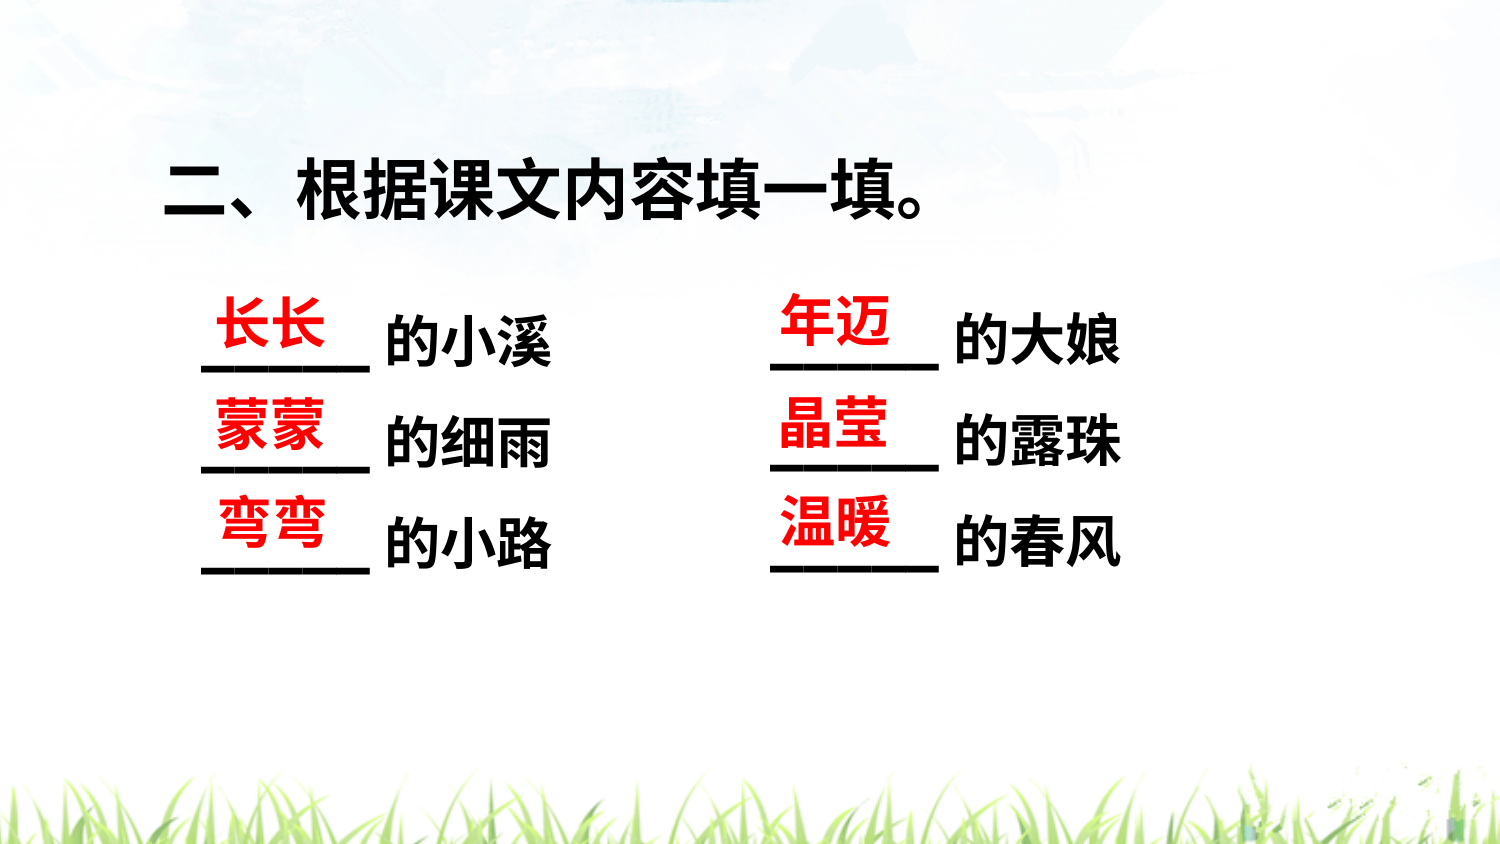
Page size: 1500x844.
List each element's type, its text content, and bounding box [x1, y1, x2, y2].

text_box 温暖 [768, 480, 904, 559]
text_box _____的大娘 _____的露珠 _____的春风 [759, 264, 1142, 580]
text_box 年迈 [768, 279, 904, 359]
picture [0, 0, 1500, 844]
text_box 晶莹 [766, 382, 902, 461]
text_box 长长 [203, 282, 339, 362]
text_box _____的小溪 _____的细雨 _____的小路 [190, 266, 581, 582]
text_box 二、根据课文内容填一填。 [150, 102, 1282, 234]
text_box 蒙蒙 [203, 383, 339, 463]
text_box 弯弯 [205, 481, 341, 561]
